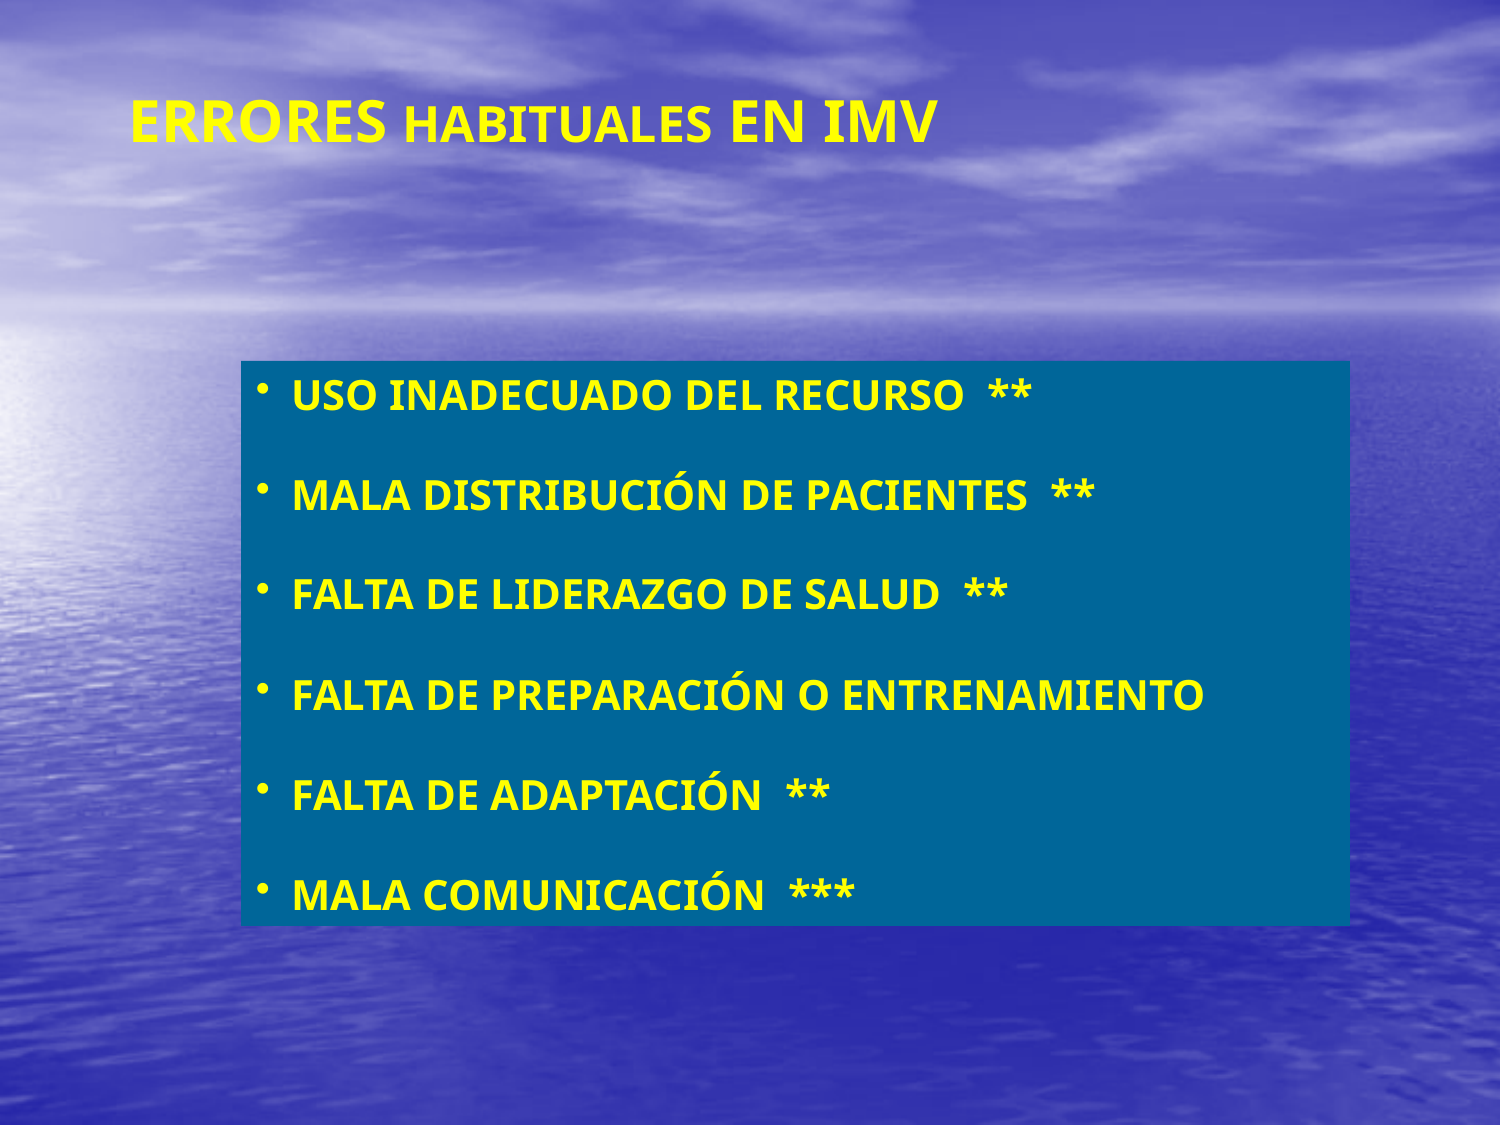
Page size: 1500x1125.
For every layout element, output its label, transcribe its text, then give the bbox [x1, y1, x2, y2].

text_box USO INADECUADO DEL RECURSO ** MALA DISTRIBUCIÓN DE PACIENTES ** FALTA DE LIDERAZGO DE SALUD ** FALTA DE PREPARACIÓN O ENTRENAMIENTO FALTA DE ADAPTACIÓN ** MALA COMUNICACIÓN *** [241, 360, 1350, 926]
title ERRORES HABITUALES EN IMV [112, 24, 1388, 213]
